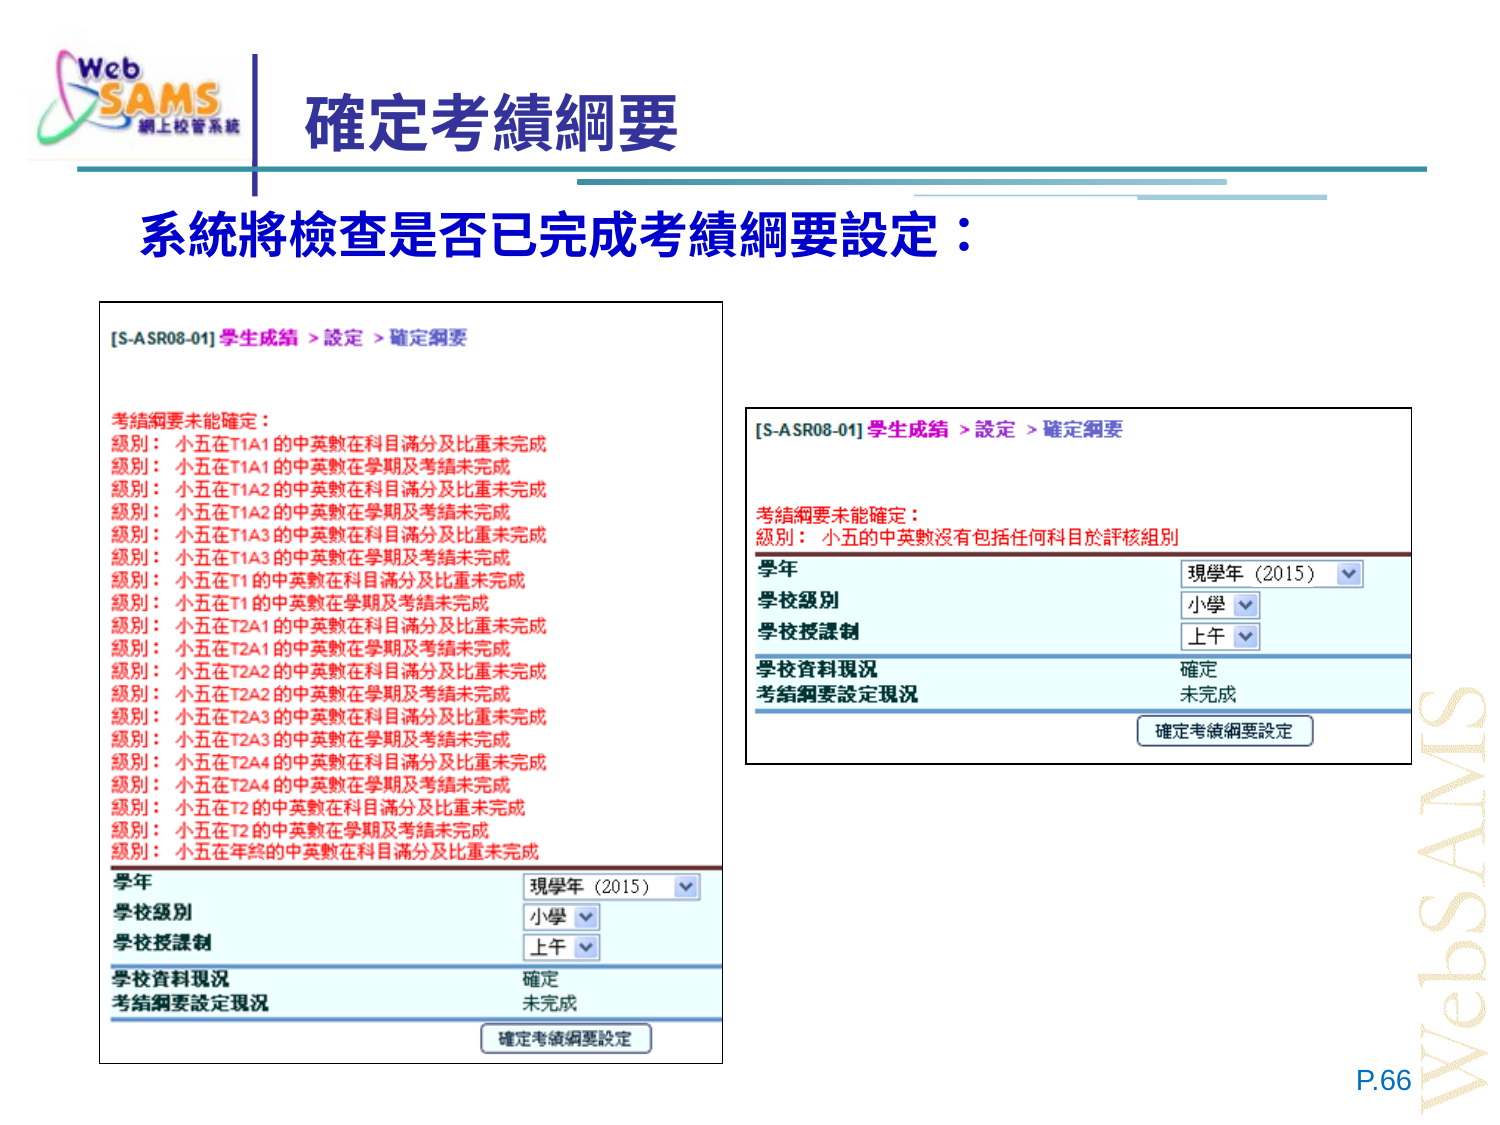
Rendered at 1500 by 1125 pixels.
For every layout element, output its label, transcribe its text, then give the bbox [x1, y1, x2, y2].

slide_number P.66 [1114, 1028, 1428, 1105]
picture [1393, 679, 1500, 1117]
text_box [99, 302, 722, 1064]
picture [27, 29, 253, 161]
title 確定考績綱要 [289, 41, 1465, 167]
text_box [746, 408, 1412, 764]
text_box 系統將檢查是否已完成考績綱要設定： [123, 196, 1138, 272]
